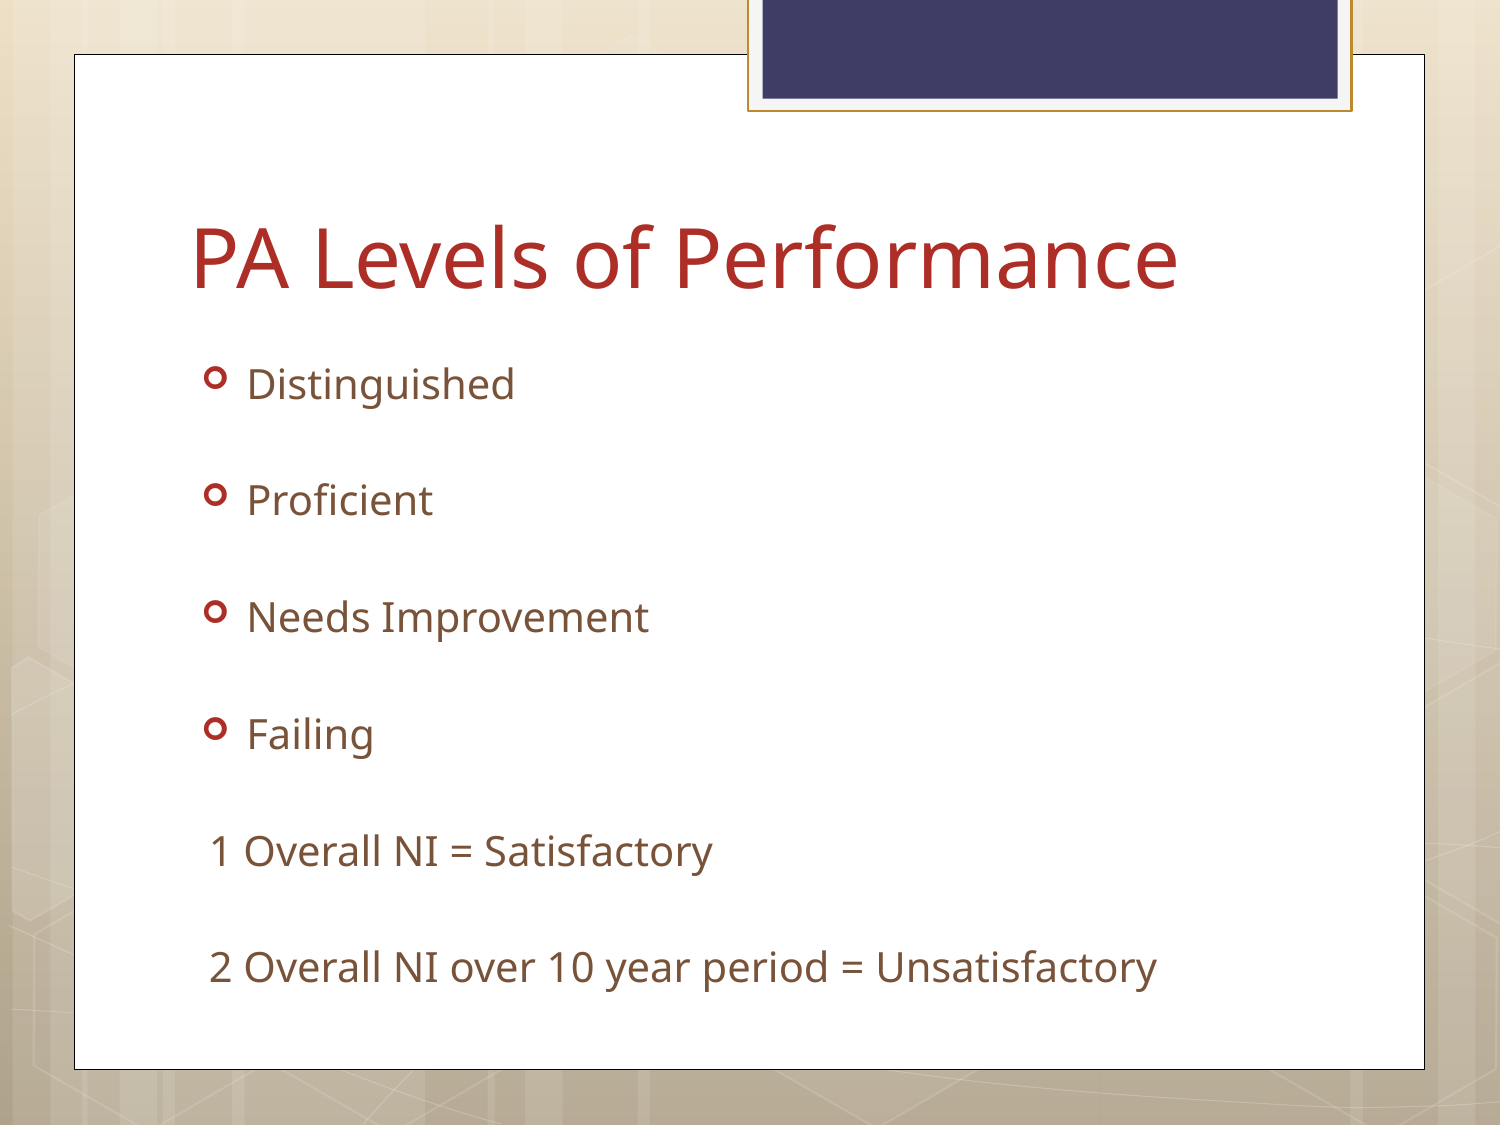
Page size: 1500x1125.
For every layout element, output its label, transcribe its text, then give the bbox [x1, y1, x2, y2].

title PA Levels of Performance [174, 125, 1328, 313]
list Distinguished Proficient Needs Improvement Failing 1 Overall NI = Satisfactory 2 Overall NI over 10 year period = Unsatisfactory [174, 350, 1287, 926]
